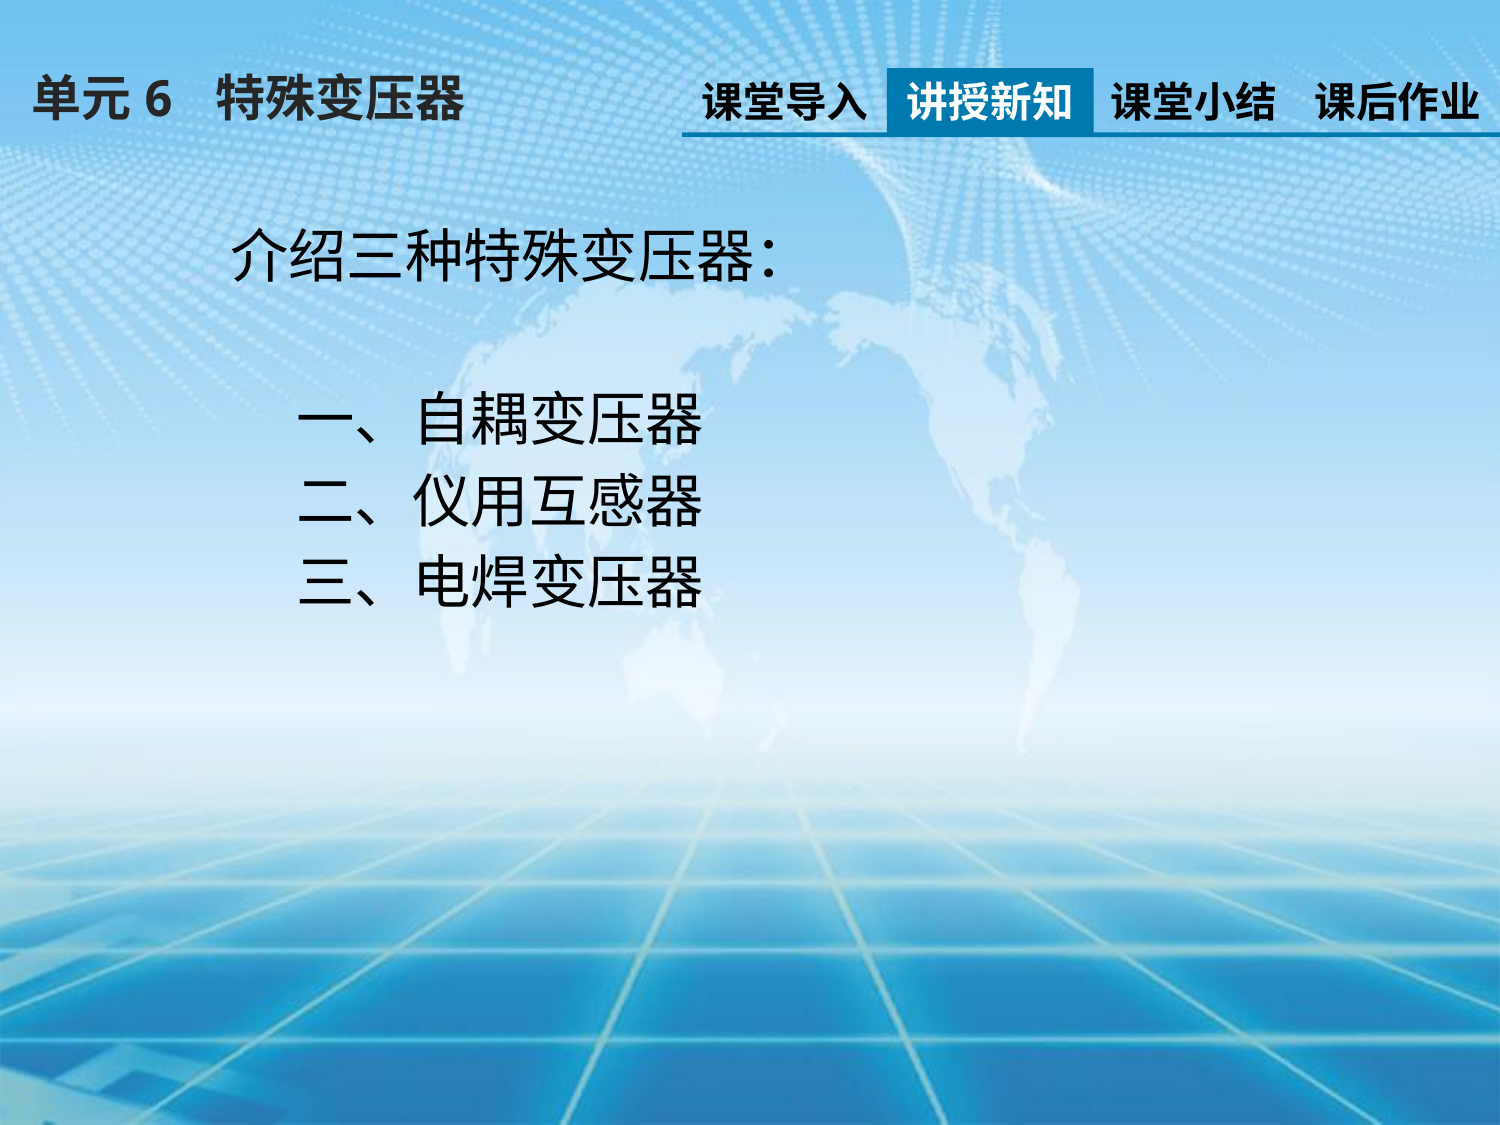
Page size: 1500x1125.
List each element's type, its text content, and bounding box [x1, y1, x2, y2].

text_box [16, 59, 1500, 135]
picture [0, 0, 1500, 1125]
text_box 介绍三种特殊变压器： 一、自耦变压器 二、仪用互感器 三、电焊变压器 [215, 211, 1034, 954]
